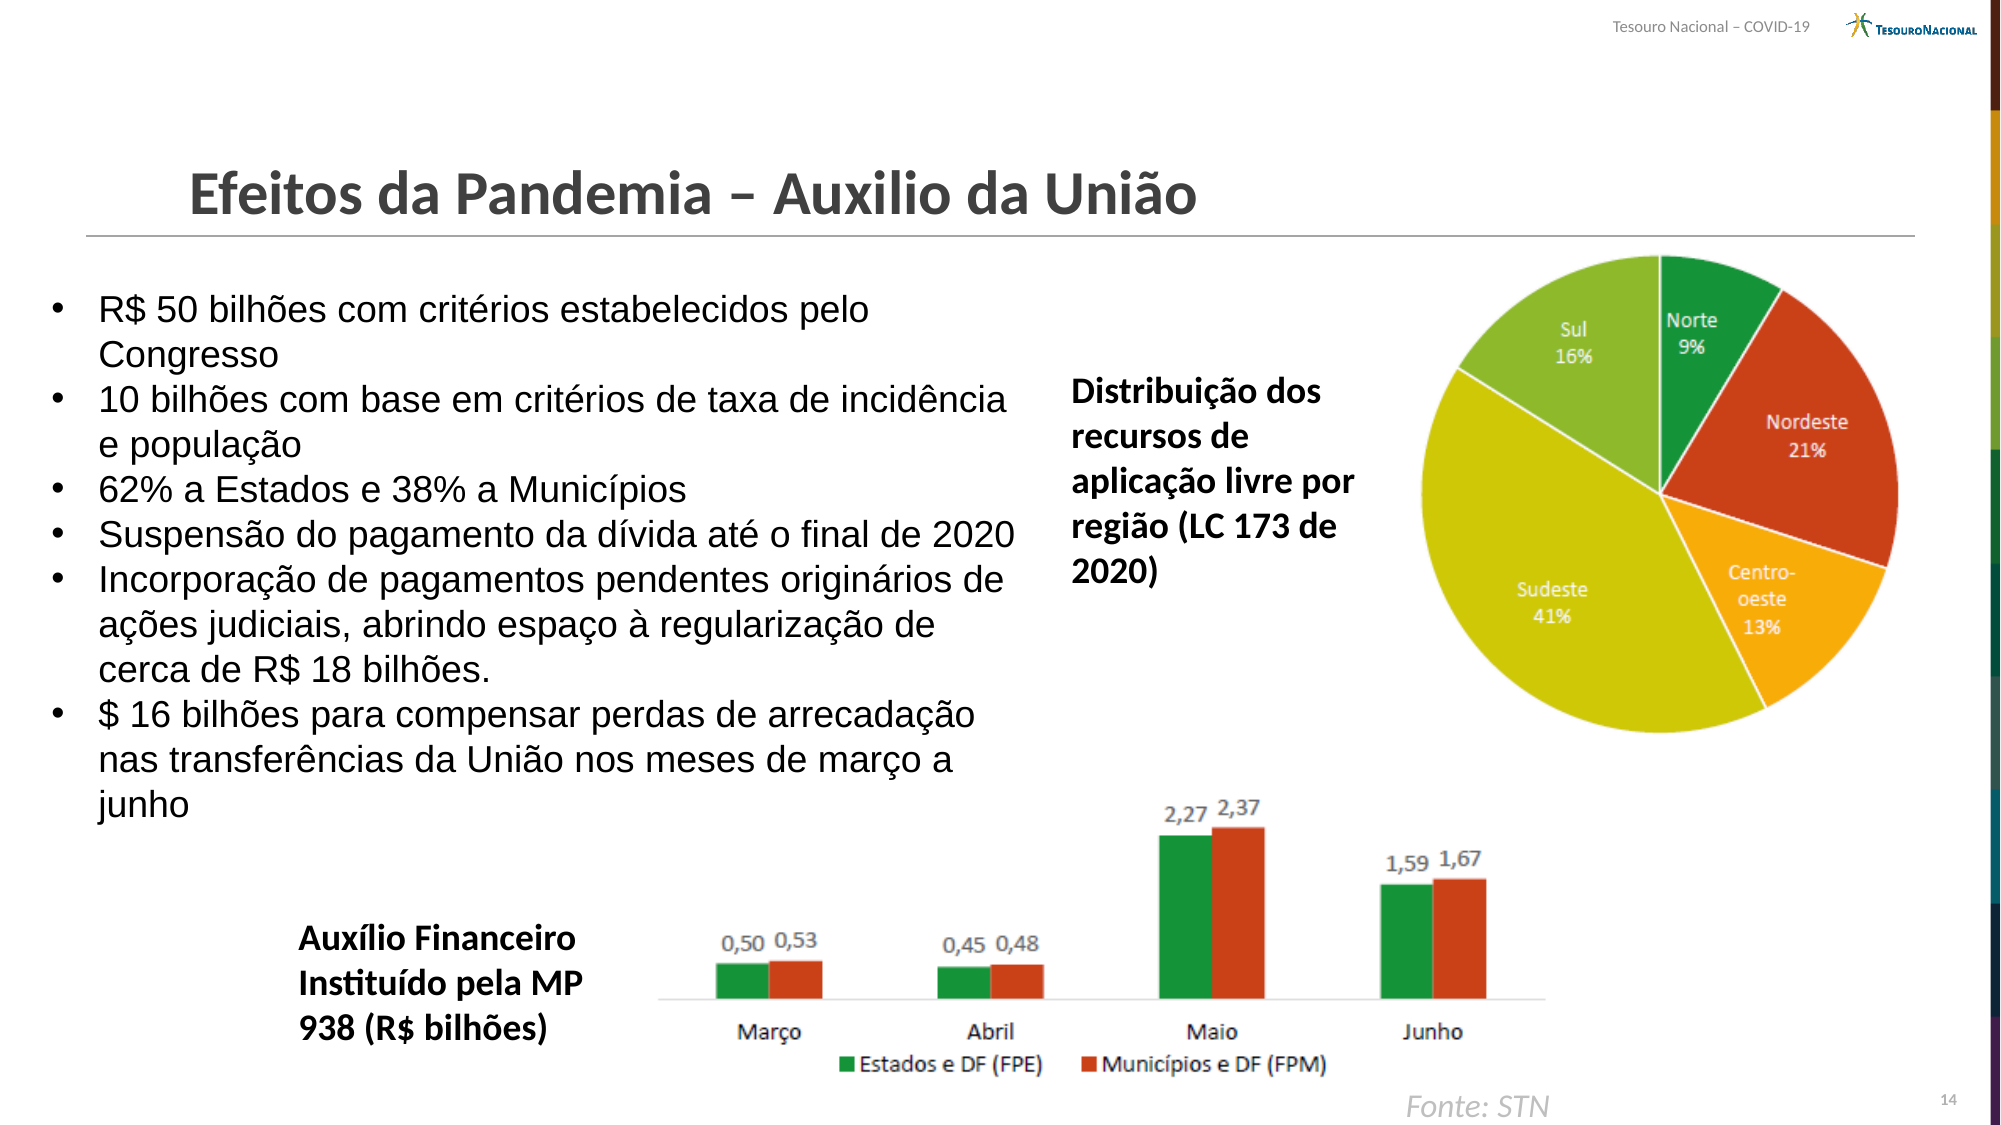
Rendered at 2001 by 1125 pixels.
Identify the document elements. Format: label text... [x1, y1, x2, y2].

footer Tesouro Nacional – COVID-19 [1133, 7, 1826, 45]
picture [1415, 246, 1925, 747]
picture [1846, 13, 1977, 37]
text_box Auxílio Financeiro Instituído pela MP 938 (R$ bilhões) [283, 905, 616, 1056]
text_box R$ 50 bilhões com critérios estabelecidos pelo Congresso 10 bilhões com base em critérios de taxa de incidência e população 62% a Estados e 38% a Municípios Suspensão do pagamento da dívida até o final de 2020 Incorporação de pagamentos pendentes originários de ações judiciais, abrindo espaço à regularização de cerca de R$ 18 bilhões. $ 16 bilhões para compensar perdas de arrecadação nas transferências da União nos meses de março a junho [36, 277, 1039, 832]
text_box Distribuição dos recursos de aplicação livre por região (LC 173 de 2020) [1056, 358, 1389, 599]
title Efeitos da Pandemia – Auxilio da União [174, 59, 1682, 236]
picture [650, 778, 1551, 1118]
text_box Fonte: STN [1391, 1076, 2000, 1125]
